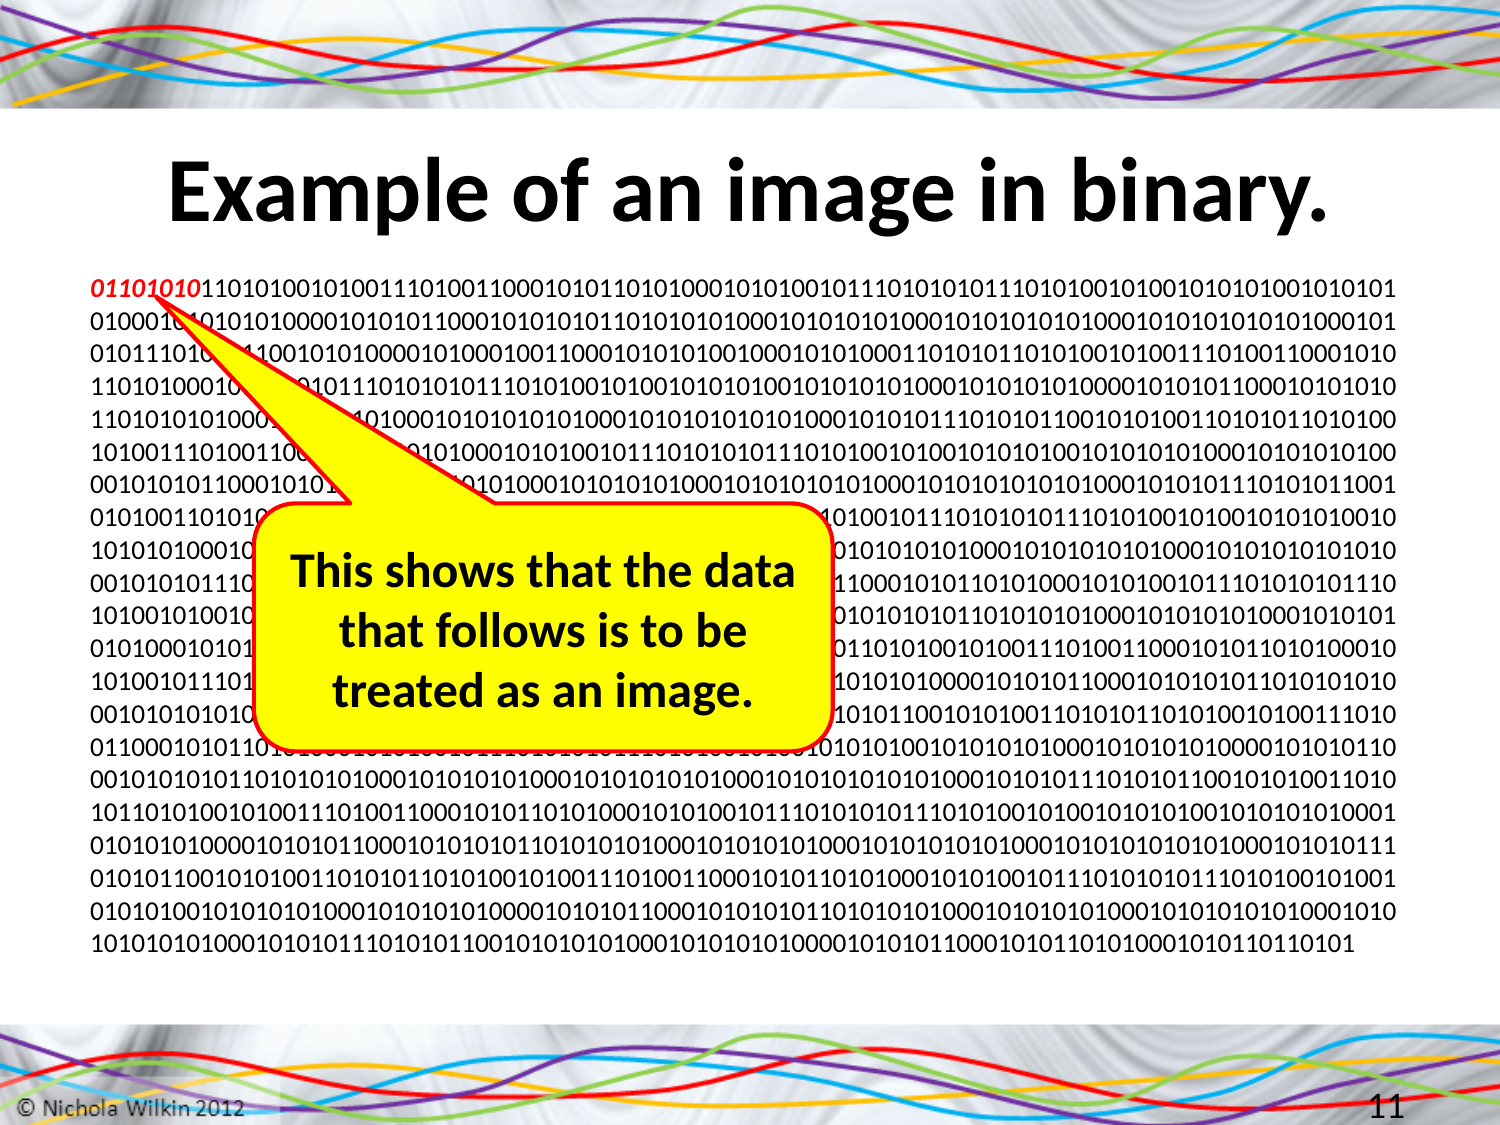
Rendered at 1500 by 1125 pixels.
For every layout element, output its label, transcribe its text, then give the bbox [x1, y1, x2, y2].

title Example of an image in binary. [75, 113, 1425, 256]
picture [0, 0, 1500, 1125]
list 011010101101010010100111010011000101011010100010101001011101010101110101001010010101010010101010100010101010100001010101100010101010110101010100010101010100010101010101000101010101010100010101011101010110010101000010100010011000101010100100010101000110101011010100101001110100110001010110101000101010010111010101011101010010100101010100101010101000101010101000010101011000101010101101010101000101010101000101010101010001010101010101000101010111010101100101010011010101101010010100111010011000101011010100010101001011101010101110101001010010101010010101010100010101010100001010101100010101010110101010100010101010100010101010101000101010101010100010101011101010110010101001101010110101001010011101001100010101101010001010100101110101010111010100101001010101001010101010001010101010000101010110001010101011010101010001010101010001010101010100010101010101010001010101110101011001010100110101011010100101001110100110001010110101000101010010111010101011101010010100101010100101010101000101010101000010101011000101010101101010101000101010101000101010101010001010101010101000101010111010101100101010011010101101010010100111010011000101011010100010101001011101010101110101001010010101010010101010100010101010100001010101100010101010110101010100010101010100010101010101000101010101010100010101011101010110010101001101010110101001010011101001100010101101010001010100101110101010111010100101001010101001010101010001010101010000101010110001010101011010101010001010101010001010101010100010101010101010001010101110101011001010100110101011010100101001110100110001010110101000101010010111010101011101010010100101010100101010101000101010101000010101011000101010101101010101000101010101000101010101010001010101010101000101010111010101100101010011010101101010010100111010011000101011010100010101001011101010101110101001010010101010010101010100010101010100001010101100010101010110101010100010101010100010101010101000101010101010100010101011101010110010101010100010101010100001010101100010101101010001010110110101 [75, 262, 1425, 1005]
text_box This shows that the data that follows is to be treated as an image. [154, 295, 835, 754]
slide_number 11 [1352, 1074, 1465, 1125]
